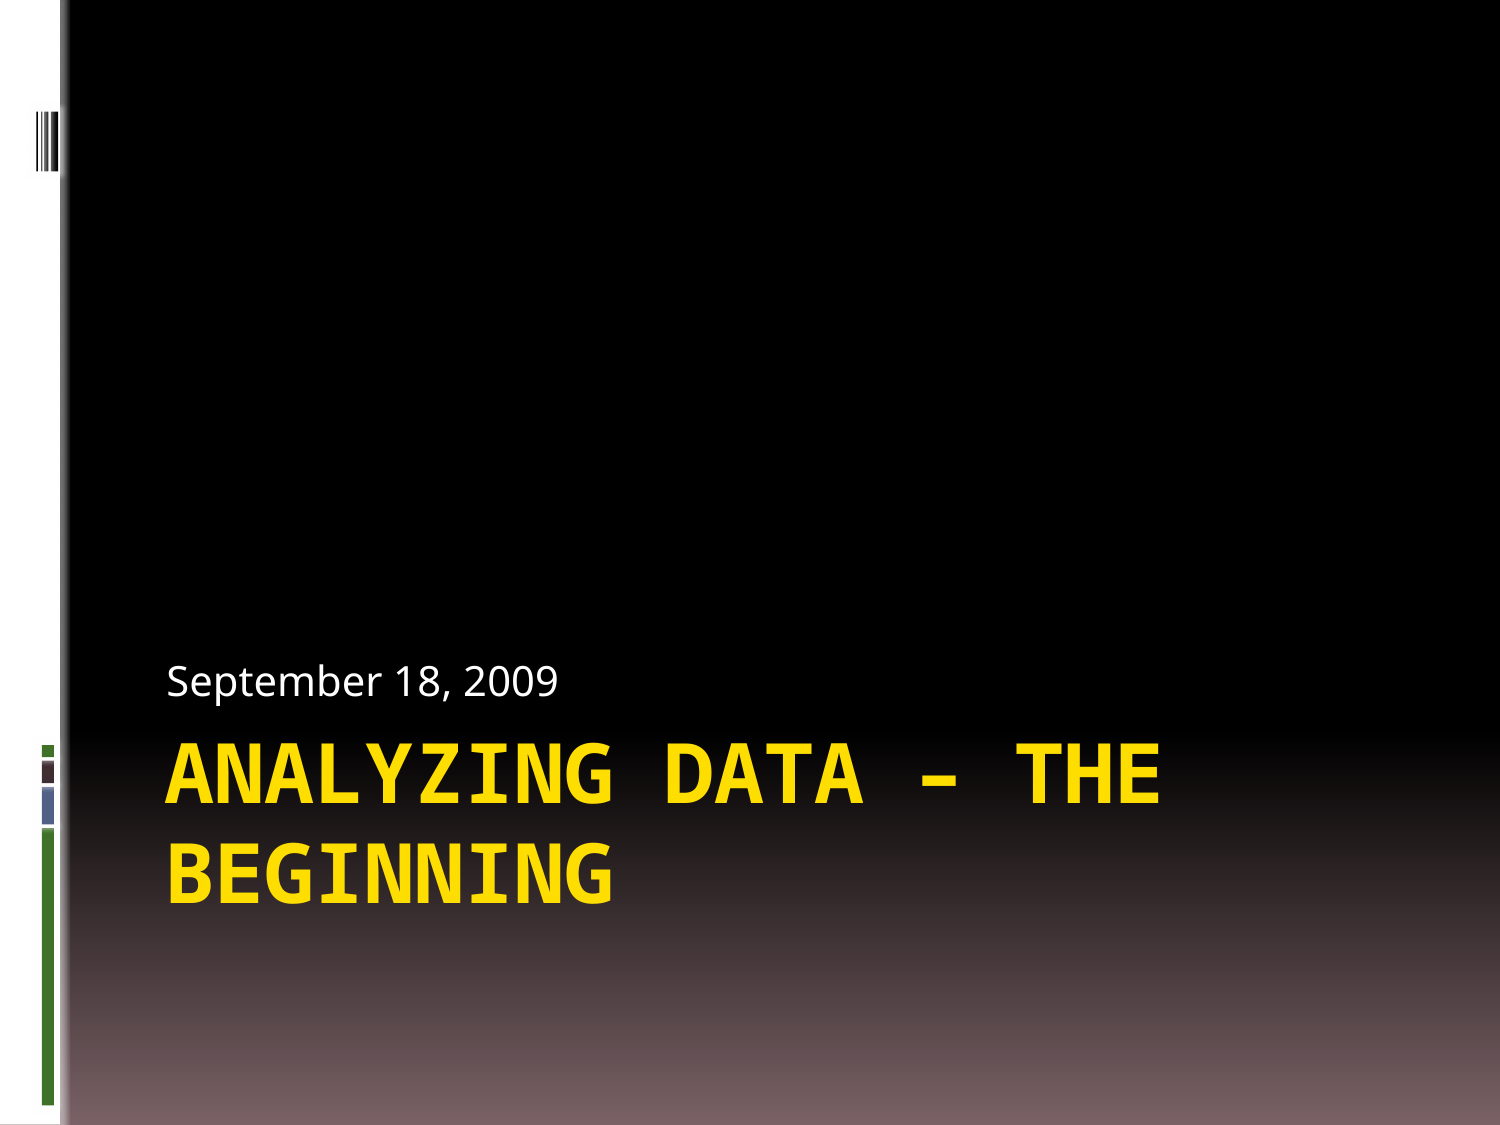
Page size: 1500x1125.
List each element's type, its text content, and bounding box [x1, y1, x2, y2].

title Analyzing data – the beginning [150, 713, 1425, 1037]
subtitle September 18, 2009 [150, 464, 1425, 713]
